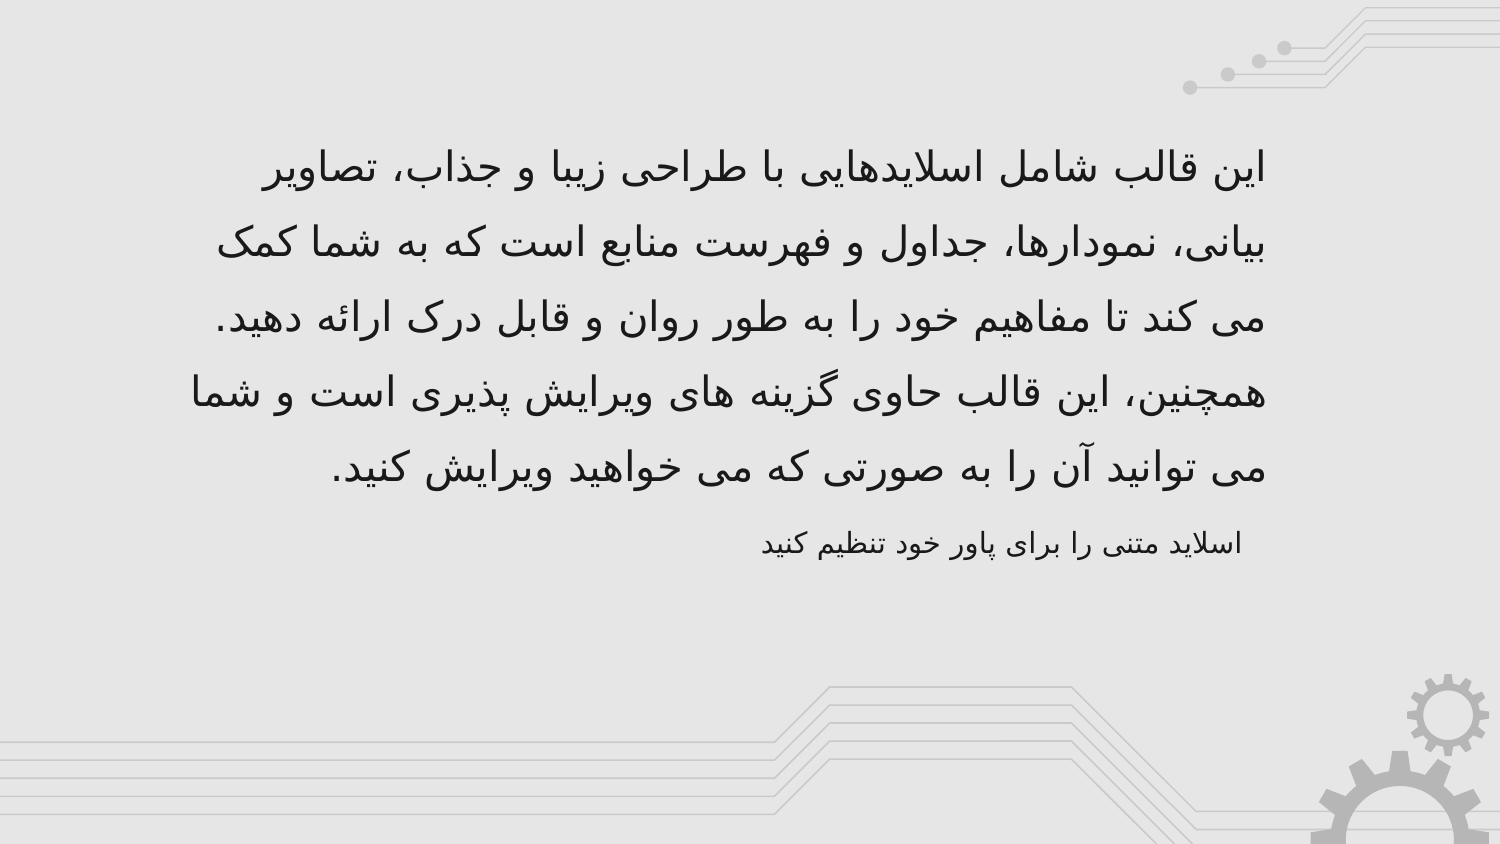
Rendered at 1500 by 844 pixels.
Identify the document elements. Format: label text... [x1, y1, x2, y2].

title این قالب شامل اسلایدهایی با طراحی زیبا و جذاب، تصاویر بیانی، نمودارها، جداول و فهرست منابع است که به شما کمک می کند تا مفاهیم خود را به طور روان و قابل درک ارائه دهید. همچنین، این قالب حاوی گزینه های ویرایش پذیری است و شما می توانید آن را به صورتی که می خواهید ویرایش کنید. [153, 137, 1283, 506]
subtitle اسلاید متنی را برای پاور خود تنظیم کنید [540, 509, 1283, 588]
